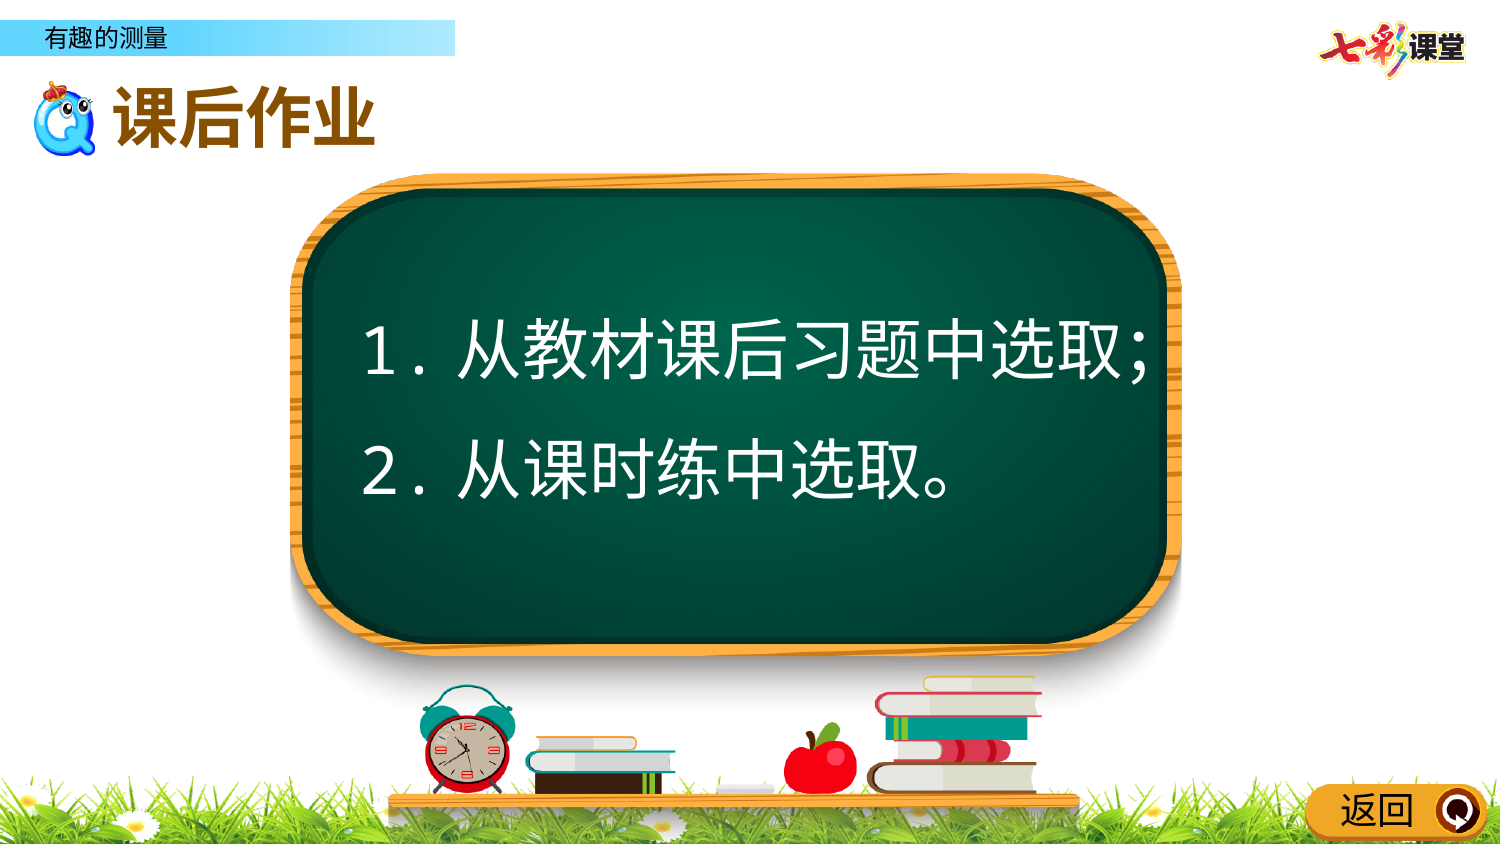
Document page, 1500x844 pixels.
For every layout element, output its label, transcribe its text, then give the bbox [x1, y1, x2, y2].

picture [34, 80, 96, 157]
picture [1316, 20, 1468, 80]
picture [0, 173, 1500, 844]
text_box 课后作业 [100, 69, 404, 161]
